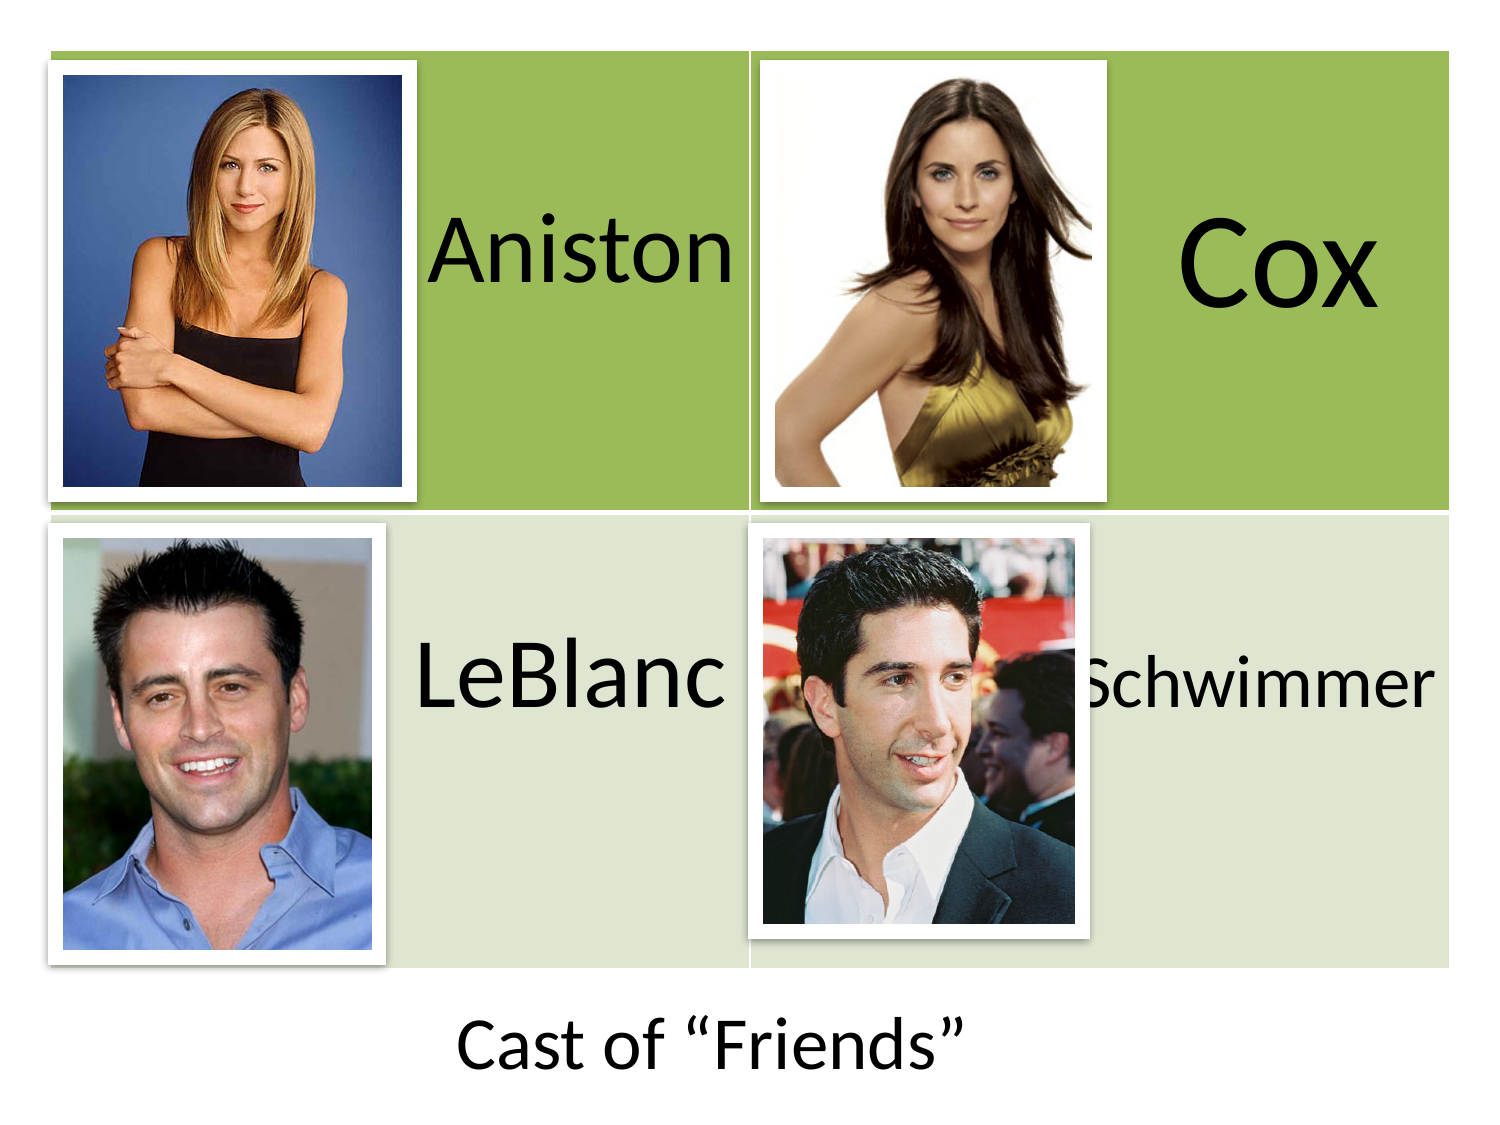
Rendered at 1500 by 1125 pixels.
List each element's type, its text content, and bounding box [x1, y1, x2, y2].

table_header [51, 51, 749, 174]
table_cell [751, 730, 1449, 968]
text_box Aniston [423, 174, 755, 310]
table_cell [51, 515, 749, 968]
text_box Cox [1162, 162, 1500, 343]
picture [762, 537, 1076, 925]
text_box Cast of “Friends” [112, 987, 1313, 1093]
table_cell [751, 515, 1449, 624]
picture [62, 74, 403, 488]
text_box LeBlanc [399, 600, 742, 735]
picture [774, 74, 1093, 488]
text_box Schwimmer [1095, 624, 1500, 730]
table_header [751, 51, 1449, 510]
picture [62, 537, 373, 951]
table_header [417, 310, 749, 510]
